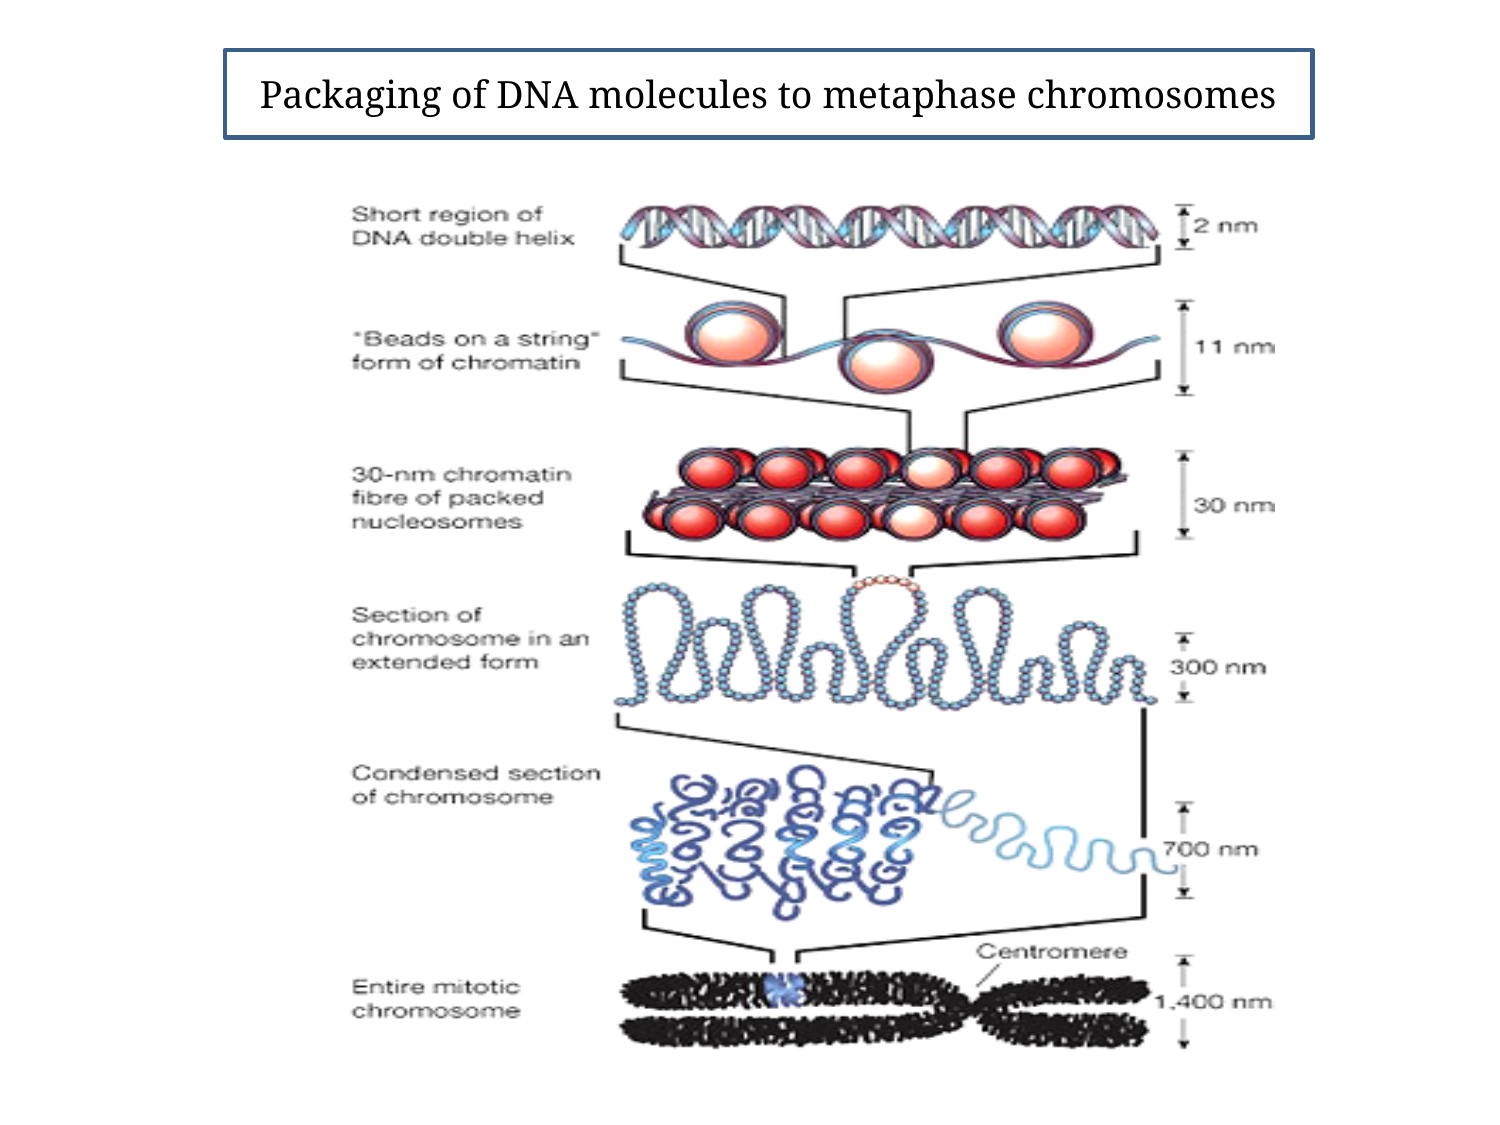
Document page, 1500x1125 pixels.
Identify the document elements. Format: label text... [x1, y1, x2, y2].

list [337, 193, 1276, 1057]
text_box Packaging of DNA molecules to metaphase chromosomes [223, 48, 1315, 140]
